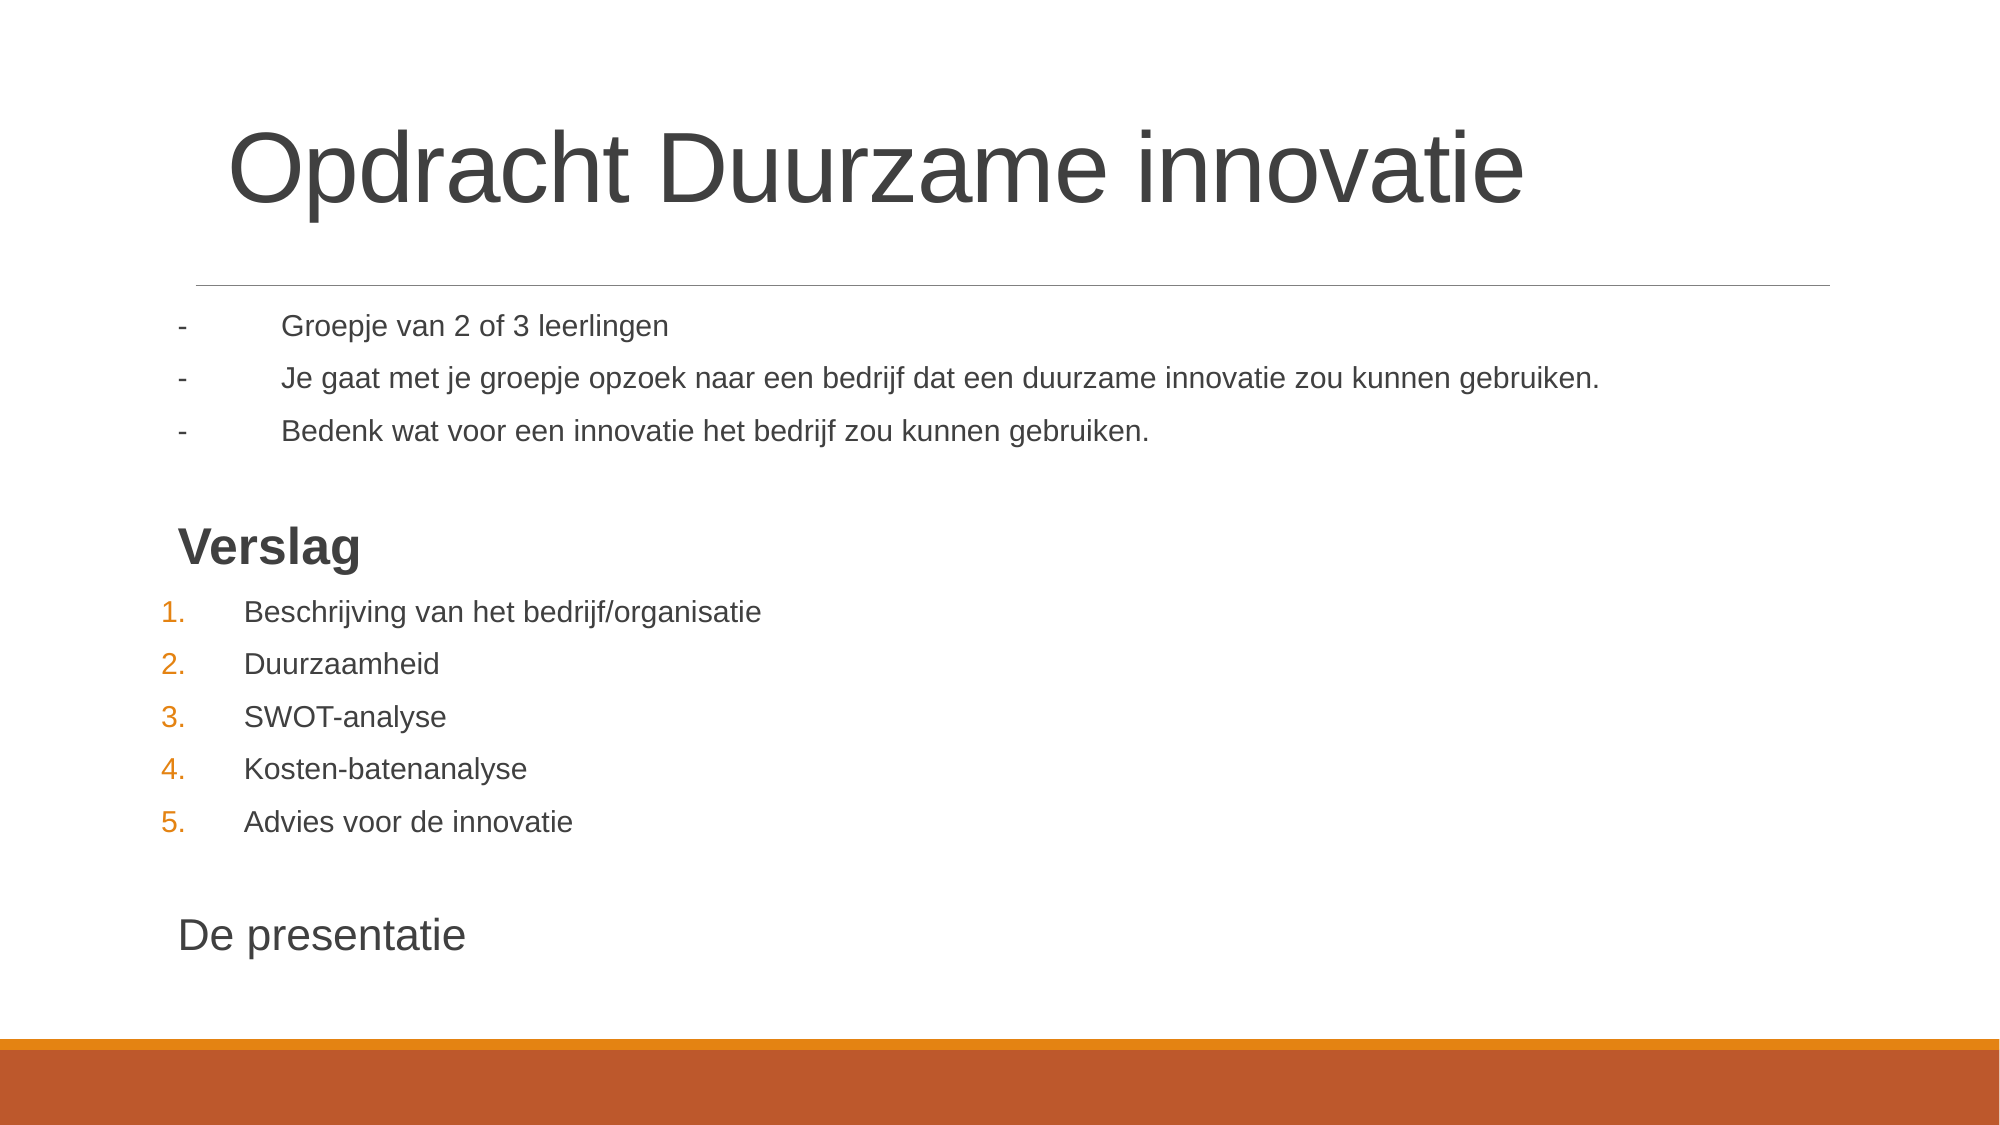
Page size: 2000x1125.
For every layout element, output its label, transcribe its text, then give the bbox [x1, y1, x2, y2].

title Opdracht Duurzame innovatie [212, 42, 1788, 231]
list - Groepje van 2 of 3 leerlingen - Je gaat met je groepje opzoek naar een bedrijf dat een duurzame innovatie zou kunnen gebruiken. - Bedenk wat voor een innovatie het bedrijf zou kunnen gebruiken. Verslag Beschrijving van het bedrijf/organisatie Duurzaamheid SWOT-analyse Kosten-batenanalyse Advies voor de innovatie De presentatie [161, 302, 1889, 976]
